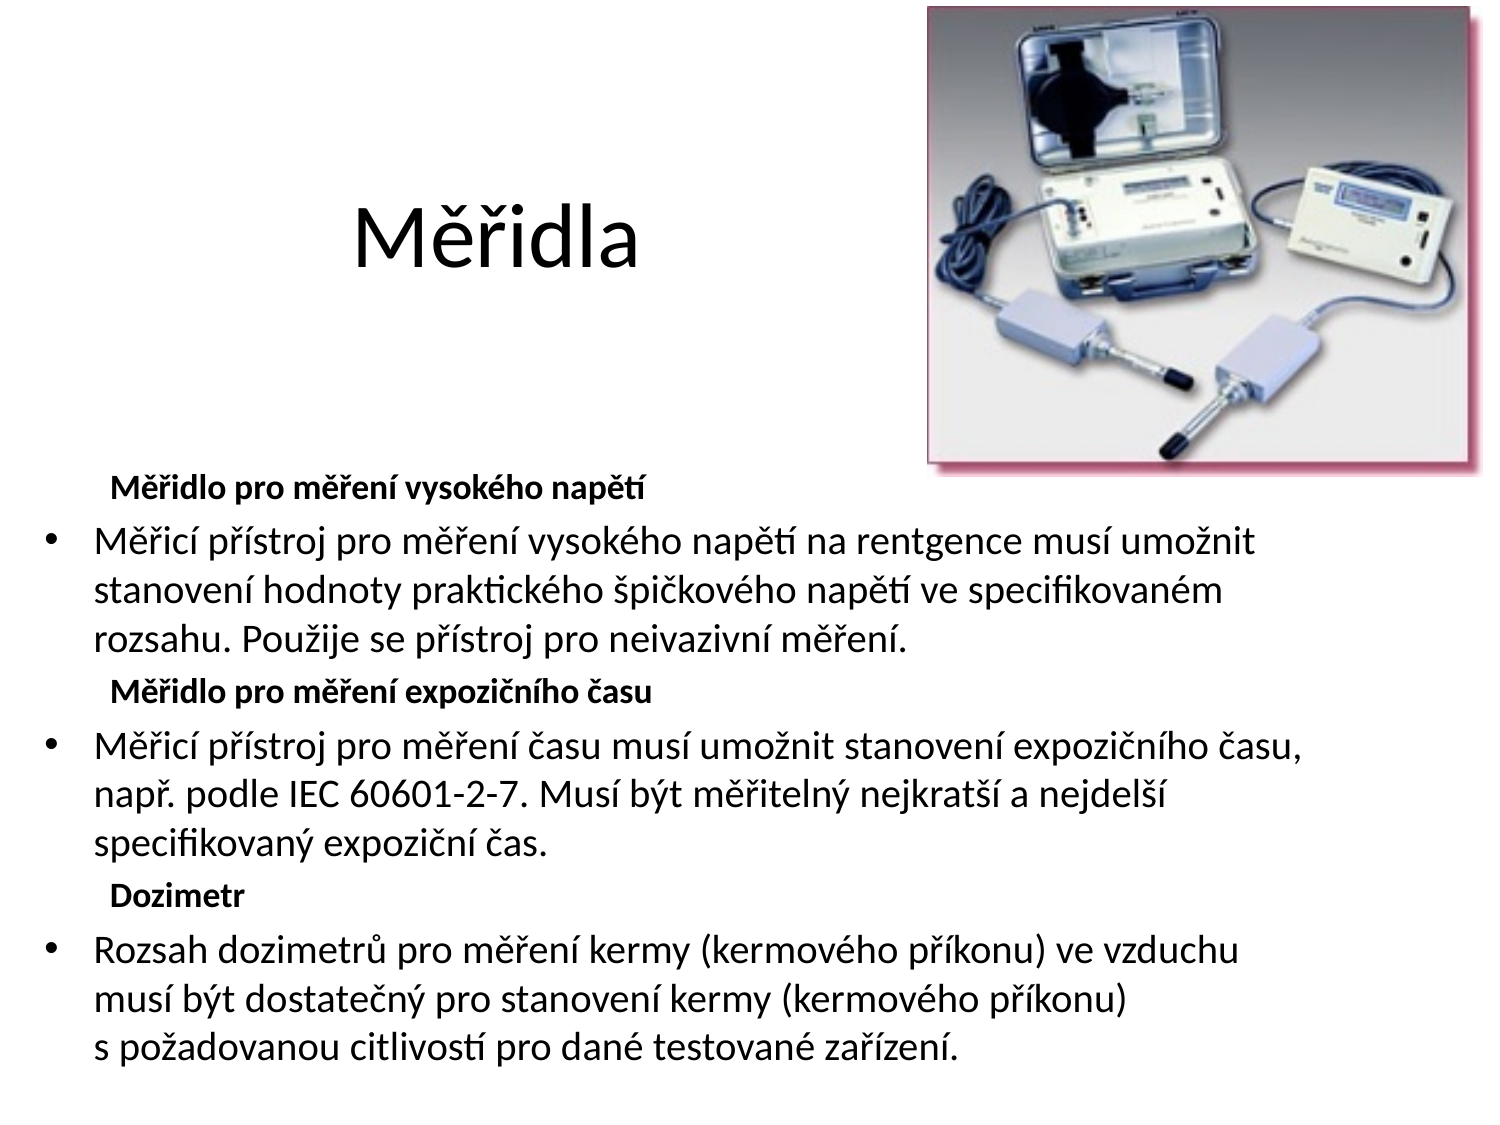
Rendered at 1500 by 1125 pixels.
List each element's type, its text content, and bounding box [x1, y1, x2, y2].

title Měřidla [53, 137, 921, 325]
picture [926, 6, 1483, 477]
list Měřidlo pro měření vysokého napětí Měřicí přístroj pro měření vysokého napětí na rentgence musí umožnit stanovení hodnoty praktického špičkového napětí ve specifikovaném rozsahu. Použije se přístroj pro neivazivní měření. Měřidlo pro měření expozičního času Měřicí přístroj pro měření času musí umožnit stanovení expozičního času, např. podle IEC 60601-2-7. Musí být měřitelný nejkratší a nejdelší specifikovaný expoziční čas. Dozimetr Rozsah dozimetrů pro měření kermy (kermového příkonu) ve vzduchu musí být dostatečný pro stanovení kermy (kermového příkonu) s požadovanou citlivostí pro dané testované zařízení. [29, 456, 1343, 1083]
